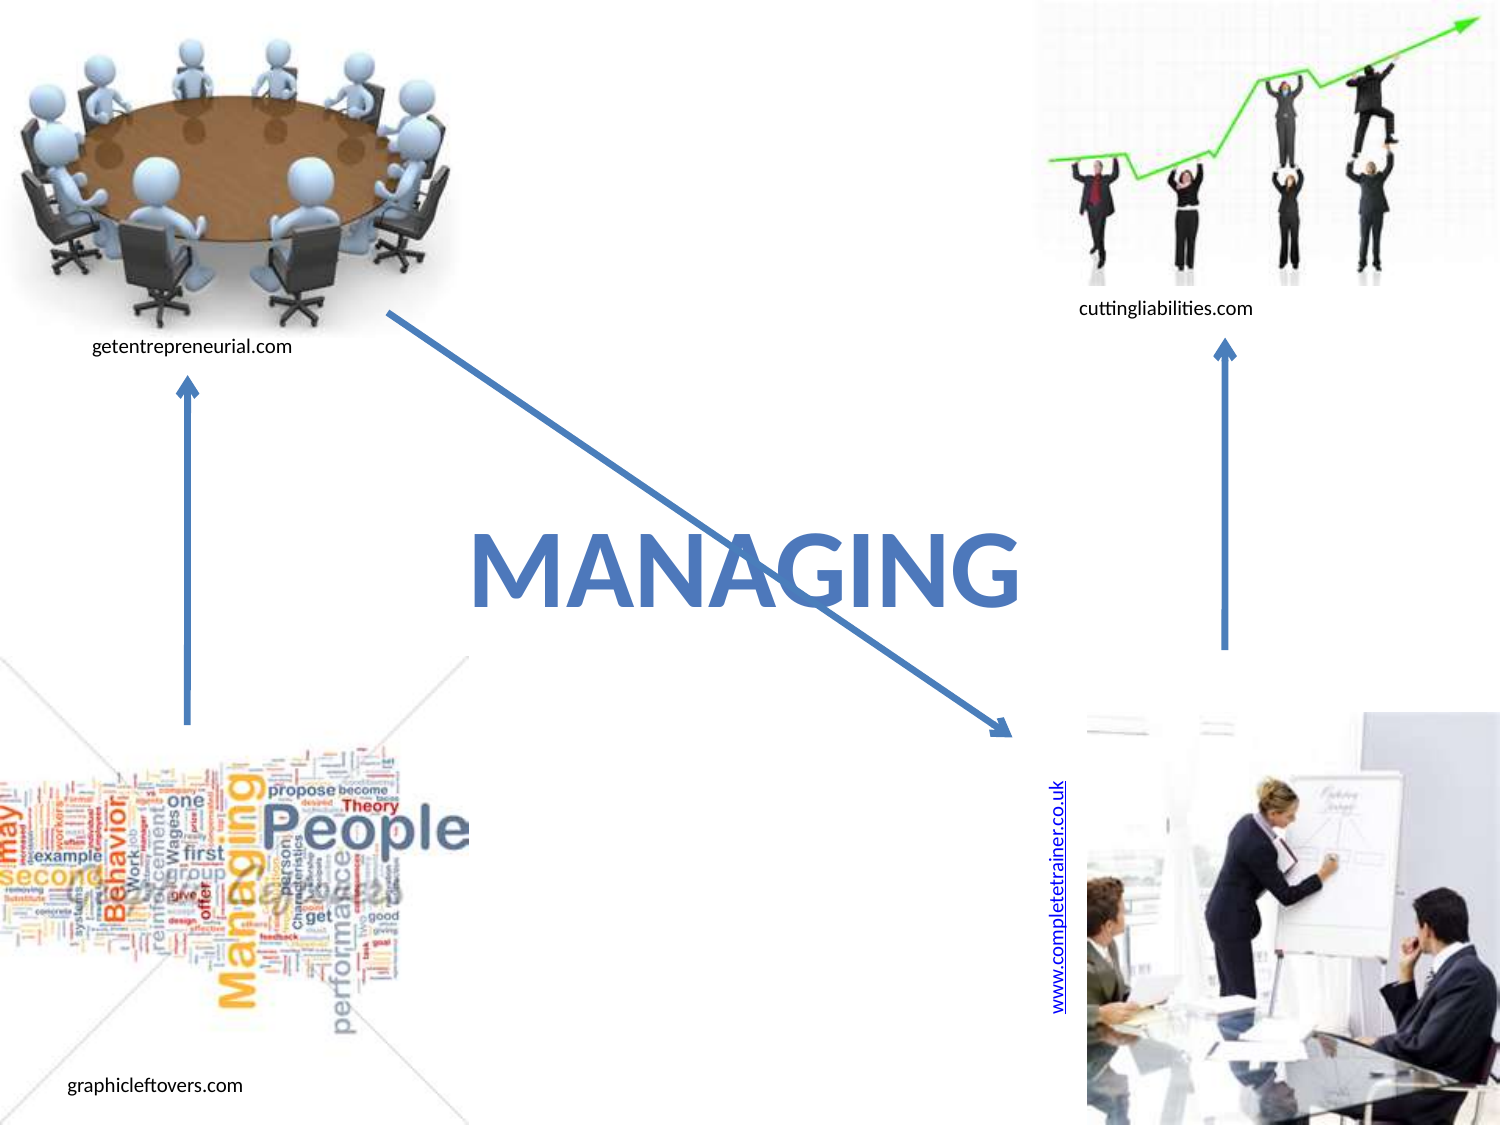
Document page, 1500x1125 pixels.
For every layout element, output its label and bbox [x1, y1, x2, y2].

text_box [0, 0, 1500, 1125]
